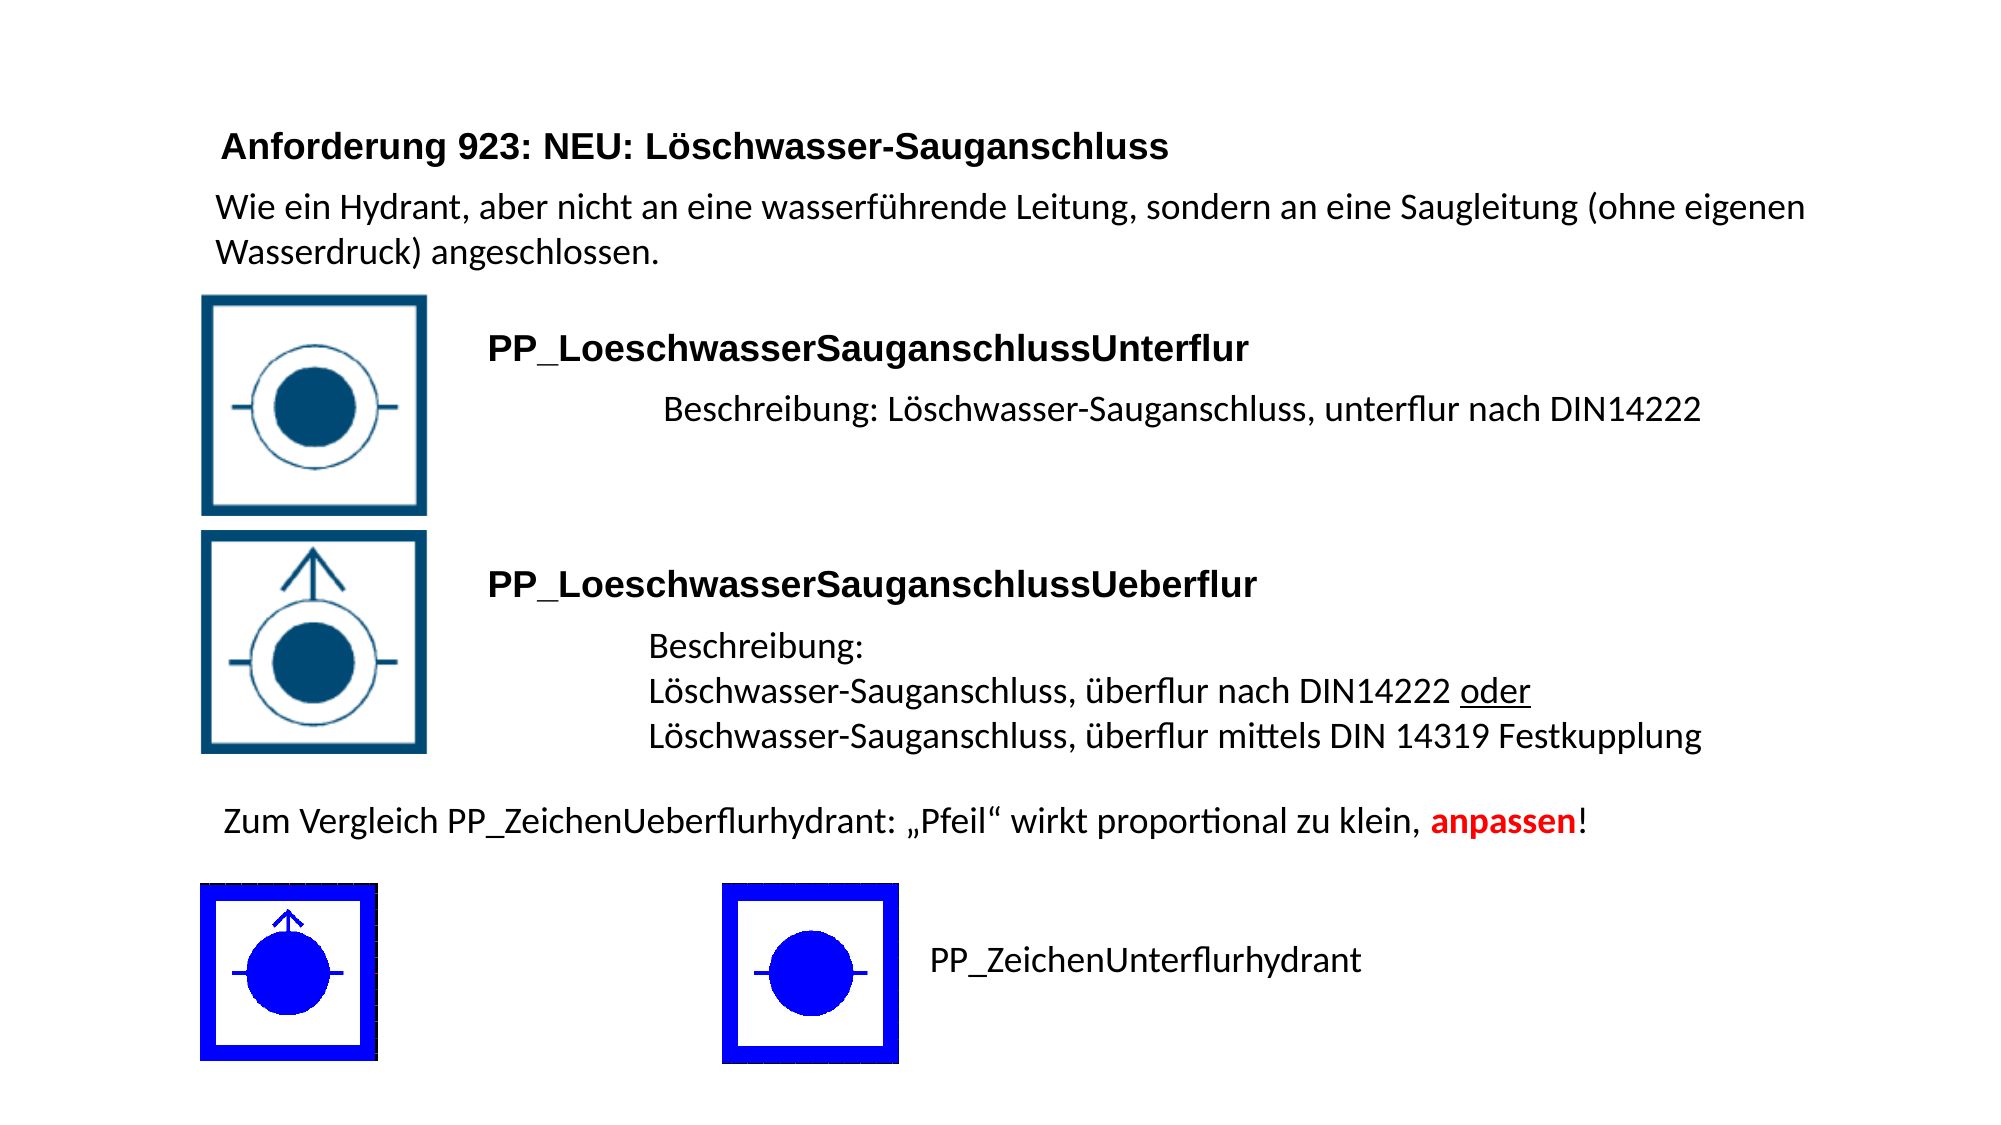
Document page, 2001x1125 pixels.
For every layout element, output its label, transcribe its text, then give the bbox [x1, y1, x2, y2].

picture [200, 294, 428, 516]
text_box PP_LoeschwasserSauganschlussUnterflur [472, 316, 1265, 376]
text_box Wie ein Hydrant, aber nicht an eine wasserführende Leitung, sondern an eine Saugleitung (ohne eigenen Wasserdruck) angeschlossen. [200, 175, 1919, 280]
picture [722, 883, 899, 1064]
picture [200, 530, 428, 754]
text_box Beschreibung: Löschwasser-Sauganschluss, unterflur nach DIN14222 [640, 376, 1718, 437]
text_box Anforderung 923: NEU: Löschwasser-Sauganschluss [205, 114, 1186, 175]
text_box Beschreibung: Löschwasser-Sauganschluss, überflur nach DIN14222 oder Löschwasser-Sauganschluss, überflur mittels DIN 14319 Festkupplung [633, 613, 1946, 764]
text_box PP_LoeschwasserSauganschlussUeberflur [472, 552, 1273, 613]
picture [200, 883, 378, 1061]
text_box PP_ZeichenUnterflurhydrant [915, 927, 1378, 988]
text_box Zum Vergleich PP_ZeichenUeberflurhydrant: „Pfeil“ wirkt proportional zu klein, anpassen! [208, 788, 1604, 849]
